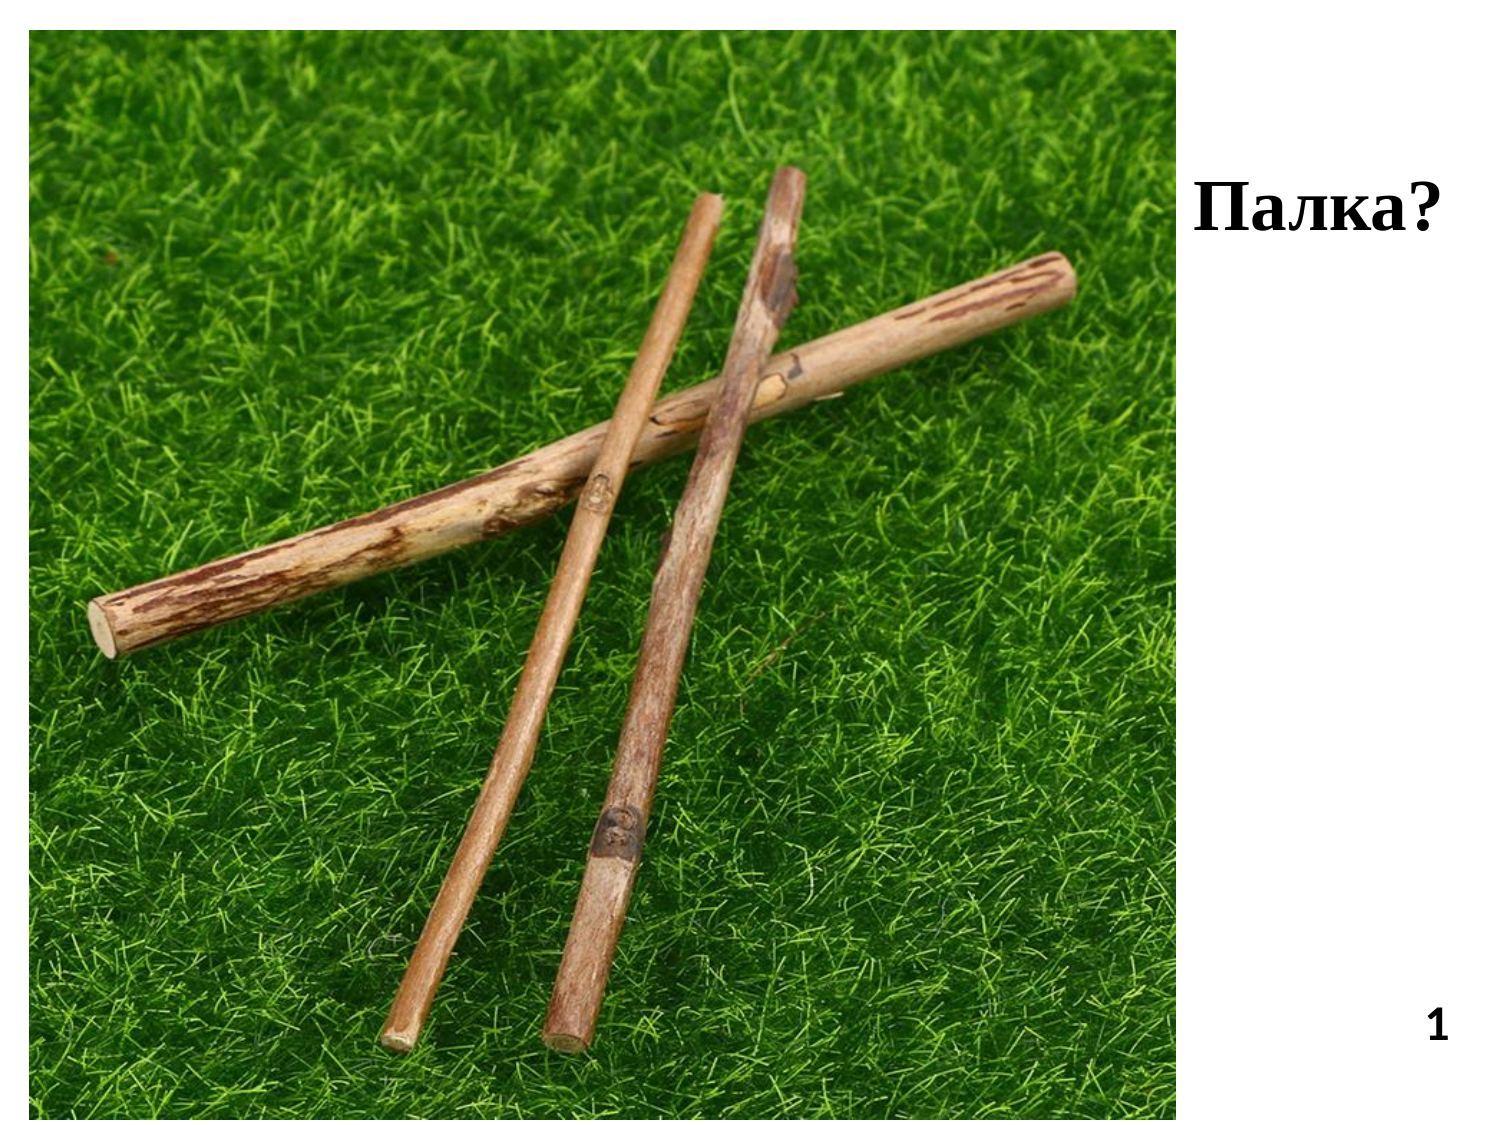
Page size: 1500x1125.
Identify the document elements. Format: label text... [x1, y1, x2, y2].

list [29, 30, 1176, 1120]
text_box 1 [1409, 982, 1465, 1058]
title Палка? [1180, 149, 1497, 253]
